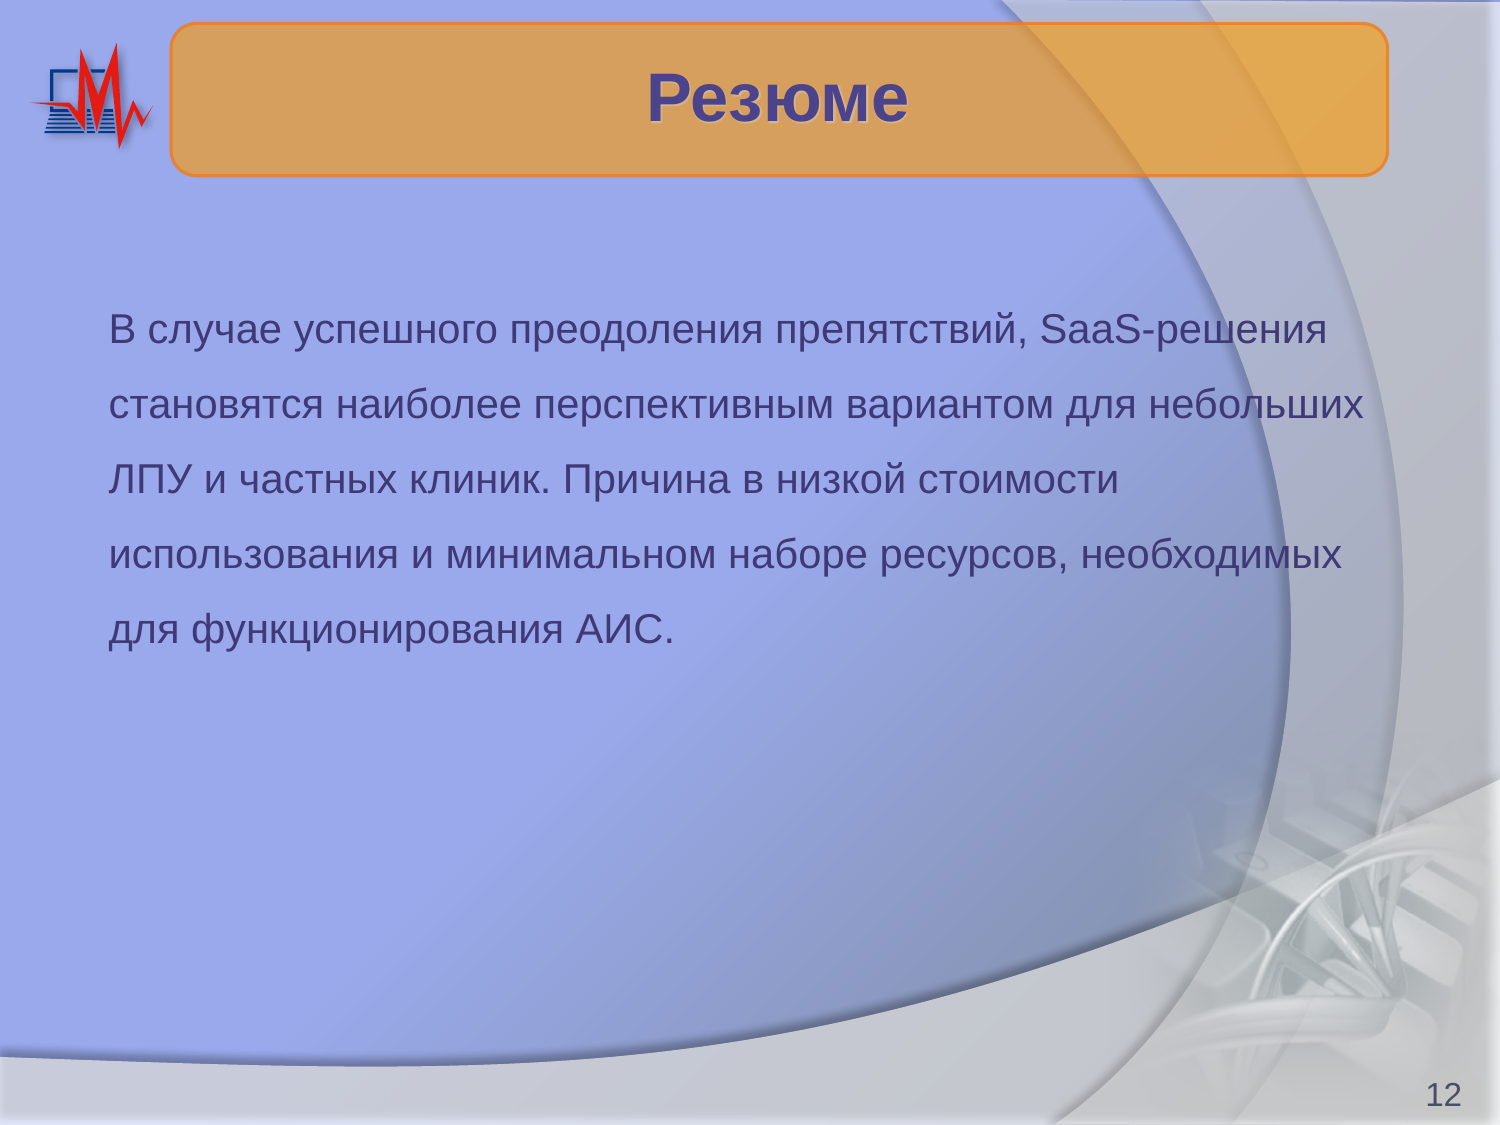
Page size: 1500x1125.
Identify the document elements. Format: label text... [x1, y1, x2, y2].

text_box [1383, 34, 1388, 165]
text_box В случае успешного преодоления препятствий, SaaS-решения становятся наиболее перспективным вариантом для небольших ЛПУ и частных клиник. Причина в низкой стоимости использования и минимальном наборе ресурсов, необходимых для функционирования АИС. [93, 269, 1395, 703]
picture [1104, 727, 1500, 1125]
text_box [171, 35, 1382, 176]
picture [29, 42, 154, 150]
text_box Резюме [175, 23, 1381, 164]
